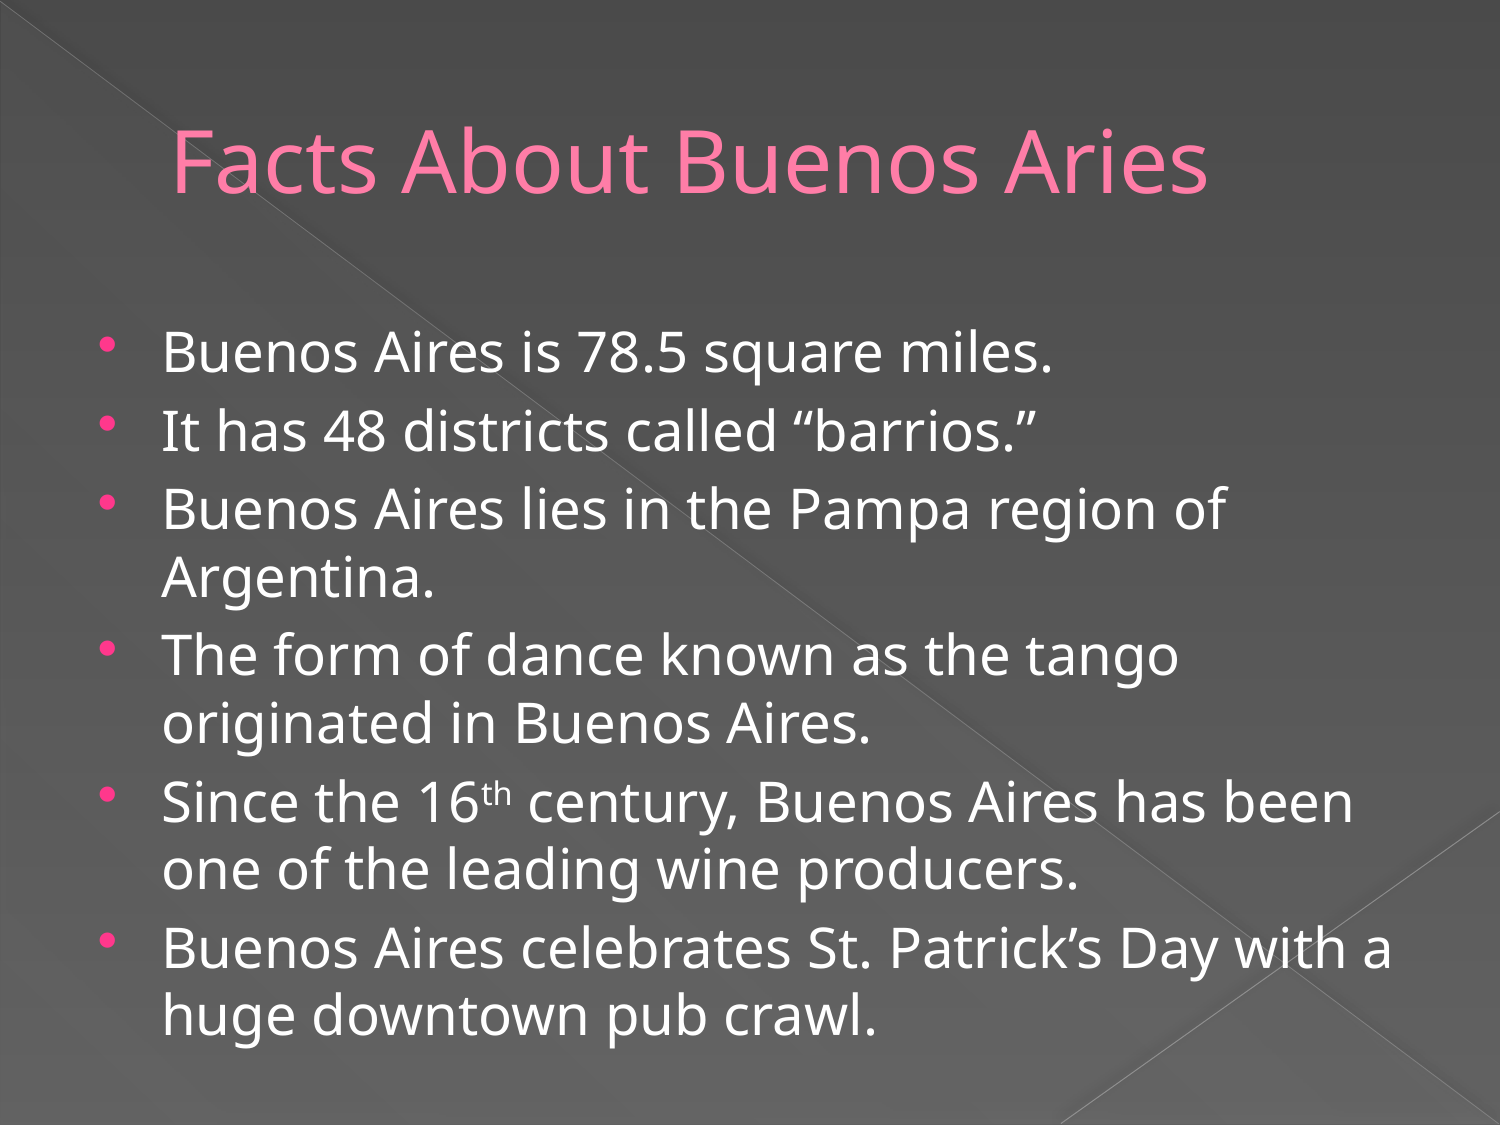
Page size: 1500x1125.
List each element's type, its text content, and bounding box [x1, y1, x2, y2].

title Facts About Buenos Aries [75, 43, 1425, 274]
list Buenos Aires is 78.5 square miles. It has 48 districts called “barrios.” Buenos Aires lies in the Pampa region of Argentina. The form of dance known as the tango originated in Buenos Aires. Since the 16th century, Buenos Aires has been one of the leading wine producers. Buenos Aires celebrates St. Patrick’s Day with a huge downtown pub crawl. [75, 308, 1425, 1059]
